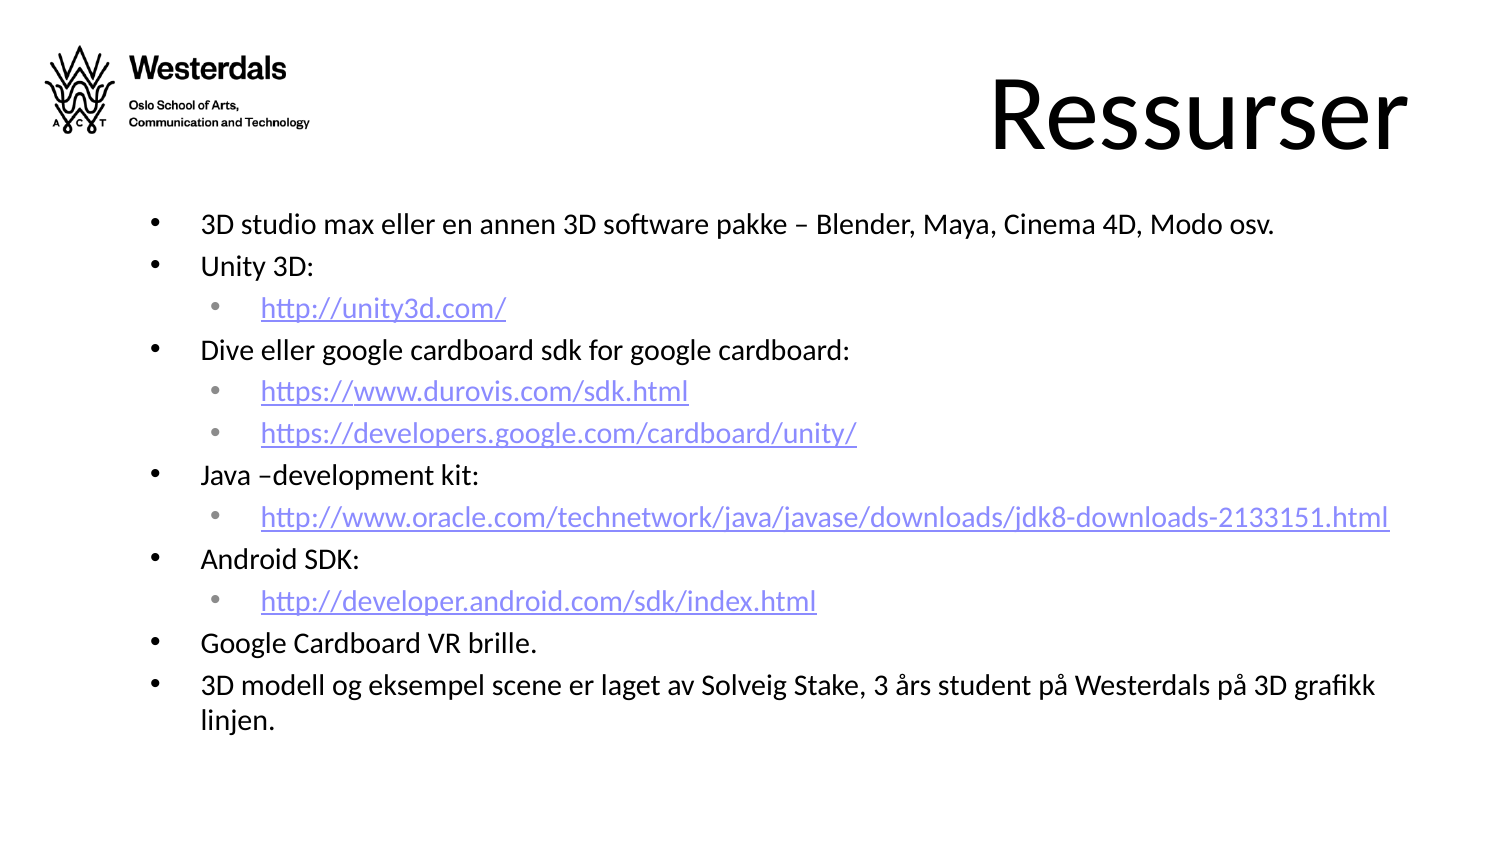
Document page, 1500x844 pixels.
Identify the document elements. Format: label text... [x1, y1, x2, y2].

picture [0, 0, 327, 149]
text_box Ressurser [74, 33, 1425, 175]
text_box 3D studio max eller en annen 3D software pakke – Blender, Maya, Cinema 4D, Modo osv. Unity 3D: http://unity3d.com/ Dive eller google cardboard sdk for google cardboard: https://www.durovis.com/sdk.html https://developers.google.com/cardboard/unity/ Java –development kit: http://www.oracle.com/technetwork/java/javase/downloads/jdk8-downloads-2133151.html Android SDK: http://developer.android.com/sdk/index.html Google Cardboard VR brille. 3D modell og eksempel scene er laget av Solveig Stake, 3 års student på Westerdals på 3D grafikk linjen. [74, 196, 1425, 754]
